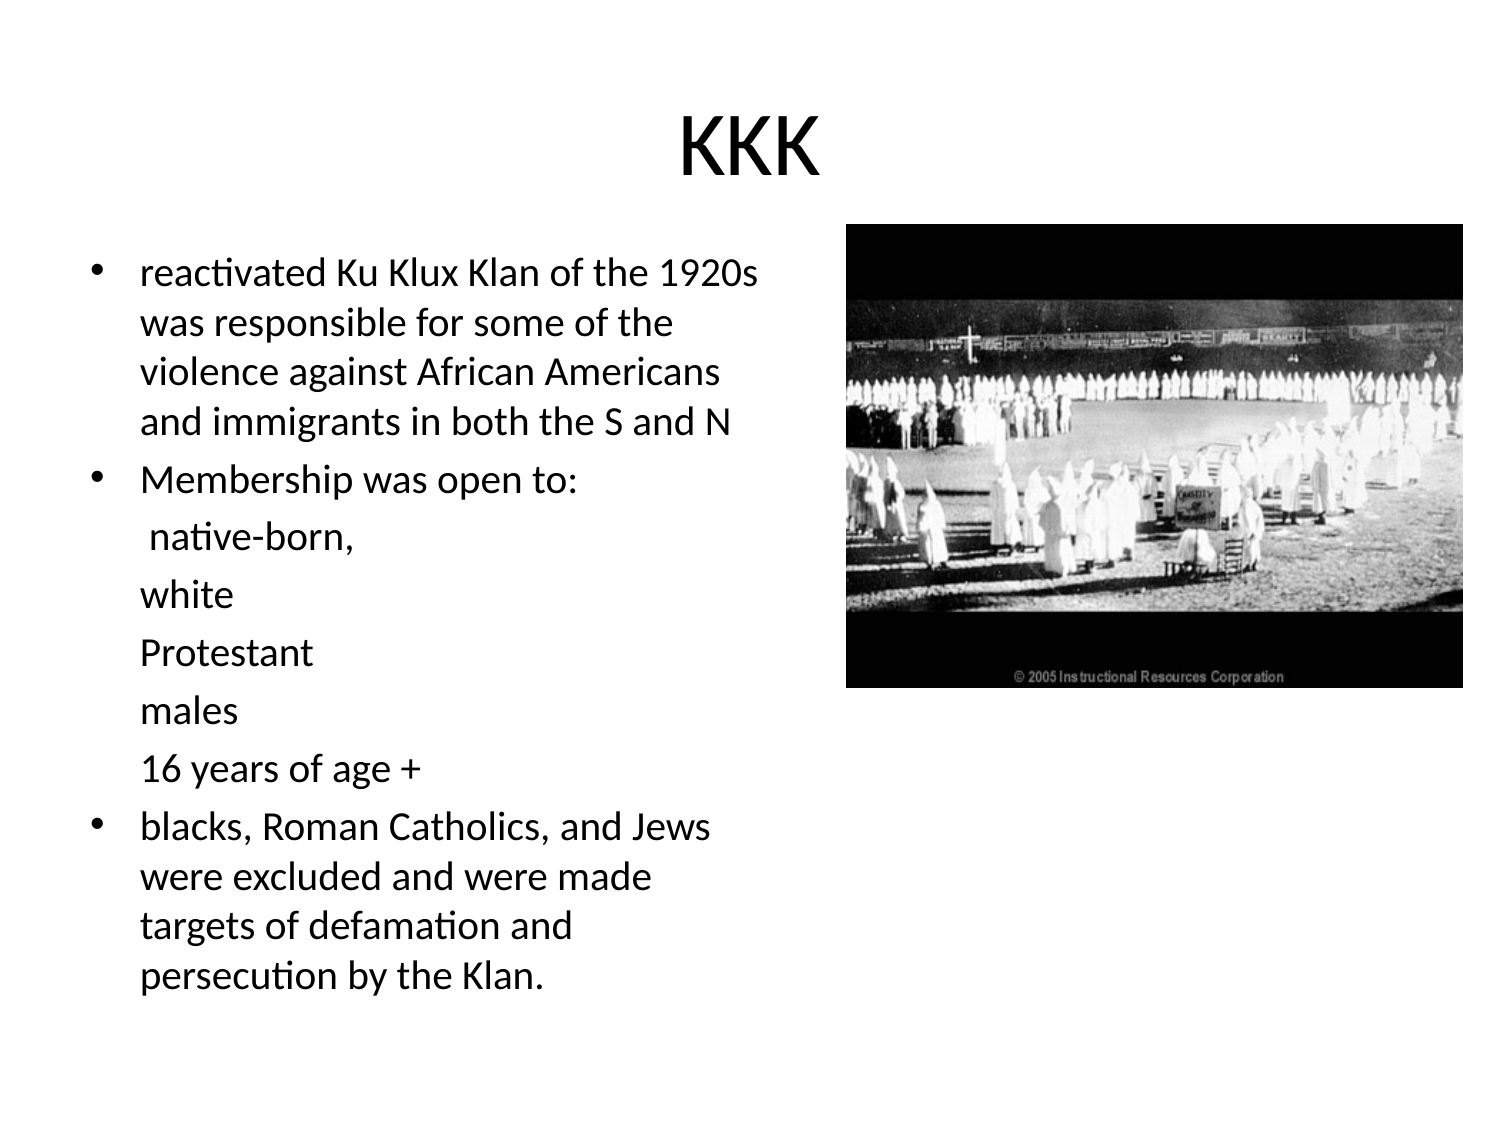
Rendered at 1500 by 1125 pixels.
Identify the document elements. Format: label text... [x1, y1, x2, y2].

picture [846, 224, 1463, 688]
list reactivated Ku Klux Klan of the 1920s was responsible for some of the violence against African Americans and immigrants in both the S and N Membership was open to: native-born, white Protestant males 16 years of age + blacks, Roman Catholics, and Jews were excluded and were made targets of defamation and persecution by the Klan. [75, 237, 775, 1063]
title KKK [75, 45, 1425, 233]
